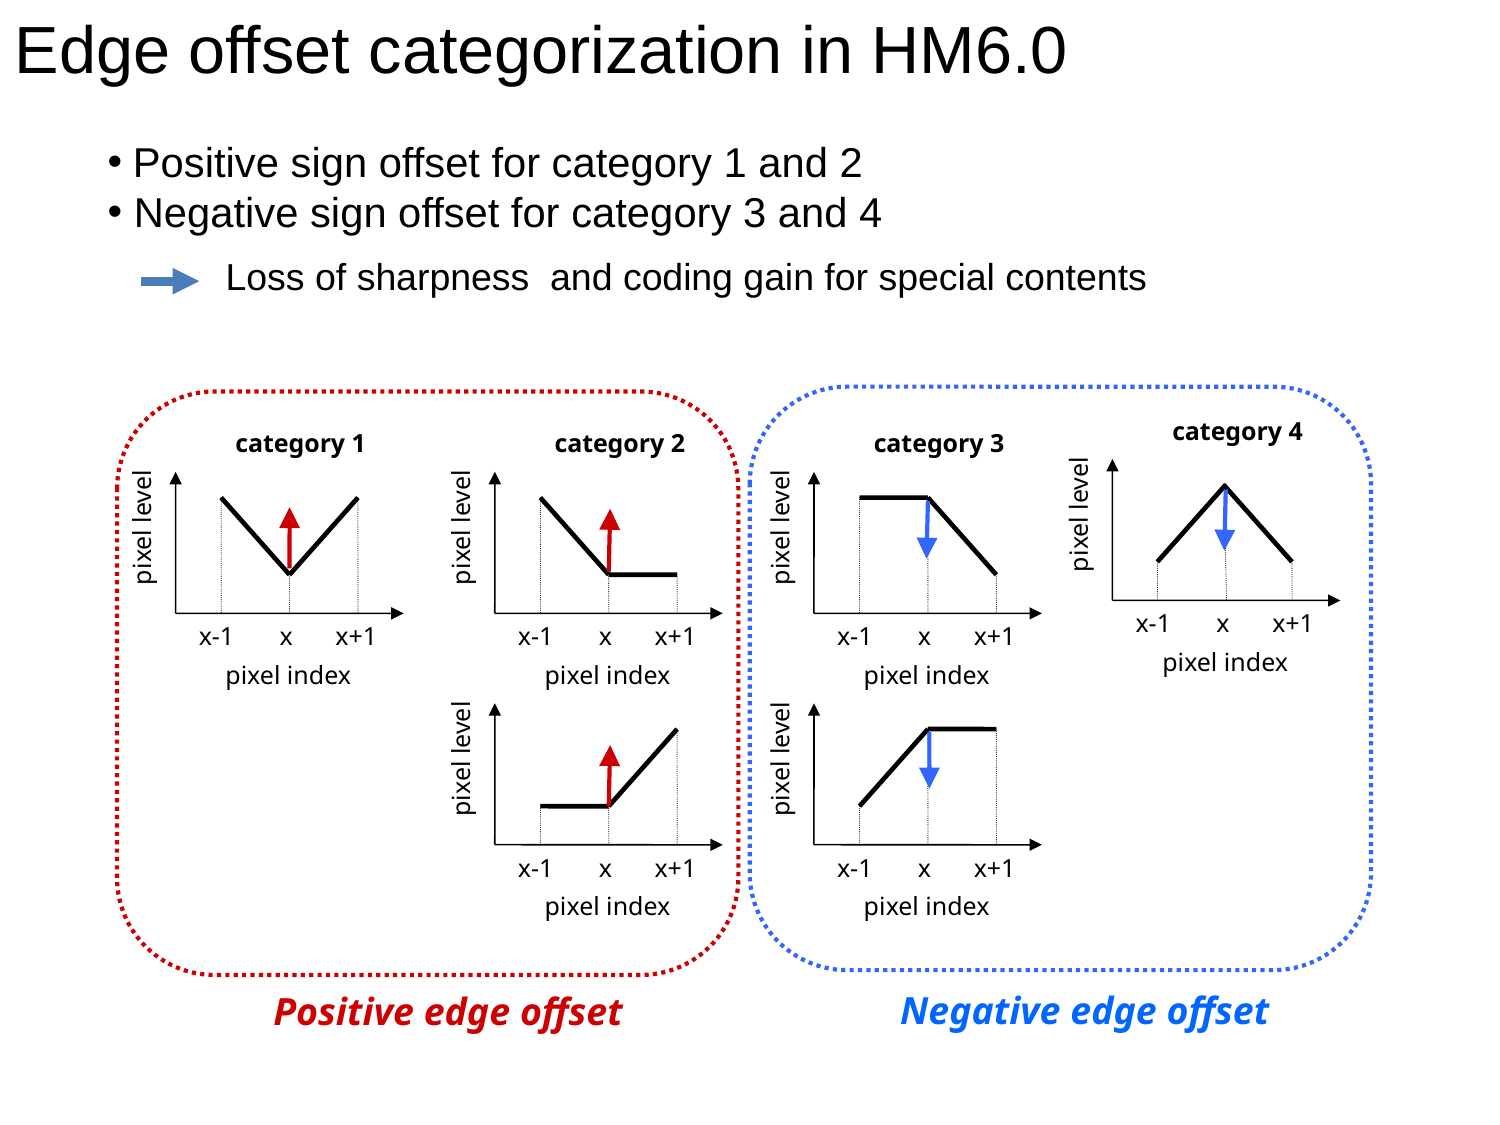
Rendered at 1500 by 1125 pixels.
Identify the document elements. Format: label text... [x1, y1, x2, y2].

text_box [116, 386, 1372, 1044]
text_box Loss of sharpness and coding gain for special contents [210, 246, 1477, 306]
text_box Edge offset categorization in HM6.0 [0, 0, 1500, 95]
text_box Positive sign offset for category 1 and 2 Negative sign offset for category 3 and 4 [92, 128, 898, 244]
